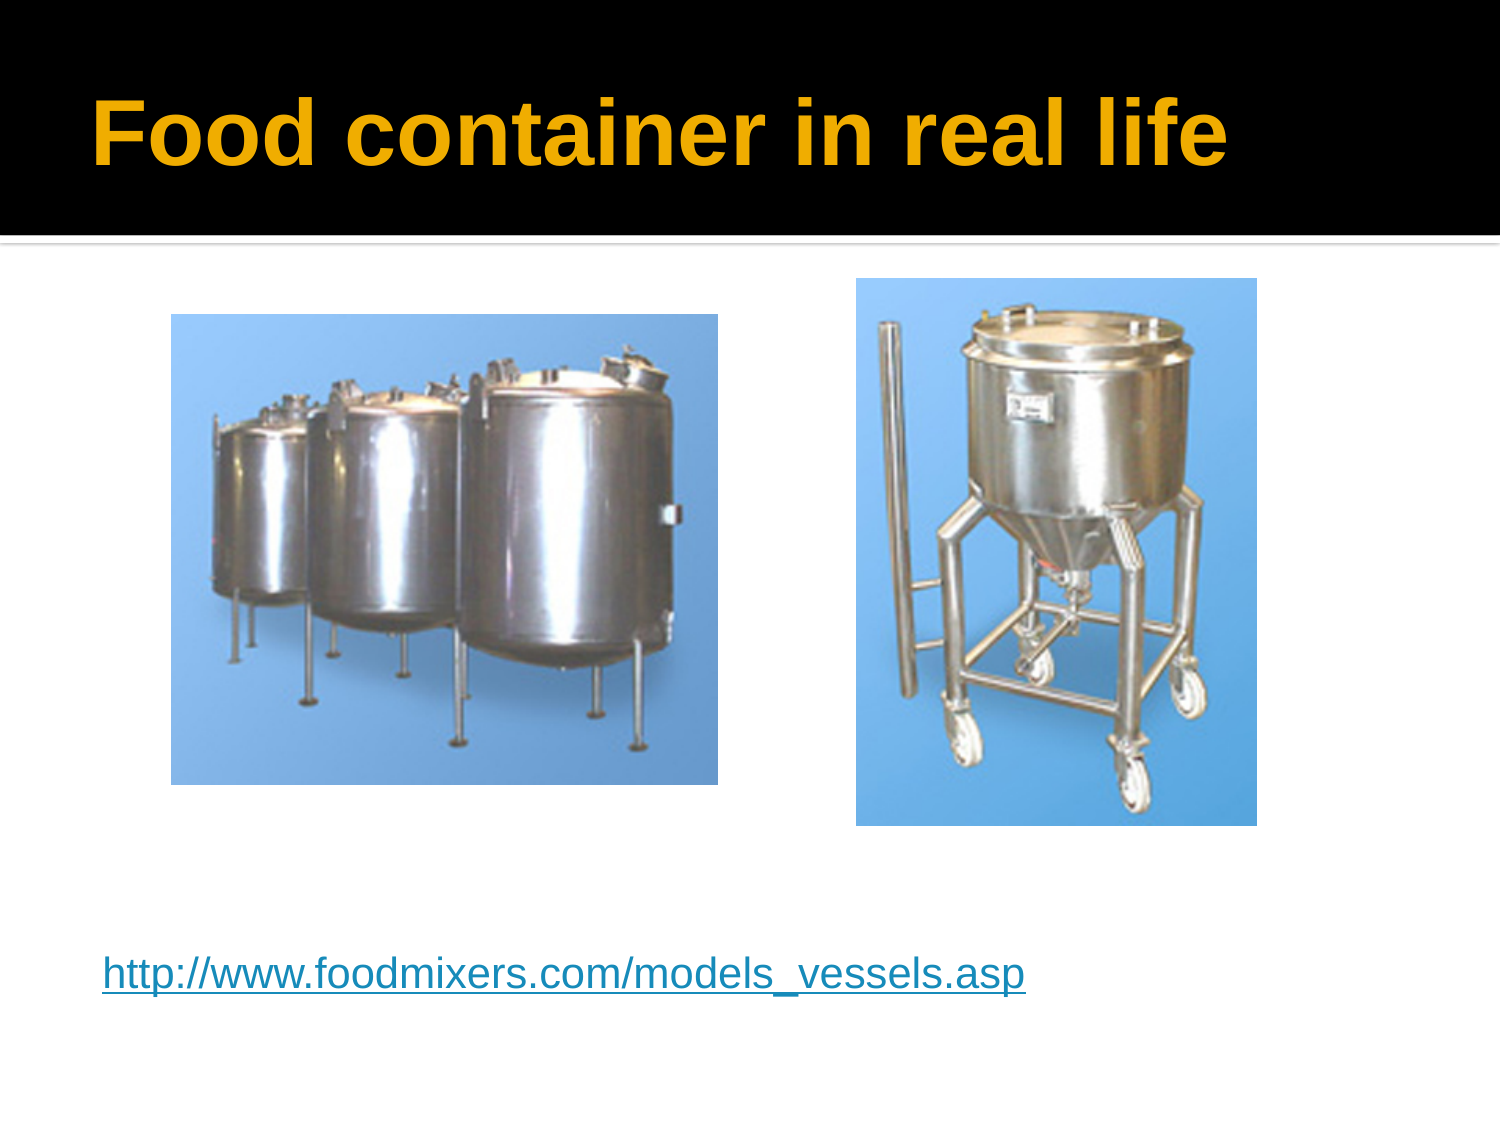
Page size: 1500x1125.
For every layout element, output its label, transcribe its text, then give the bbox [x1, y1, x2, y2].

title Food container in real life [75, 25, 1425, 231]
list http://www.foodmixers.com/models_vessels.asp [75, 940, 1425, 1005]
picture [856, 278, 1257, 826]
picture [170, 314, 718, 785]
